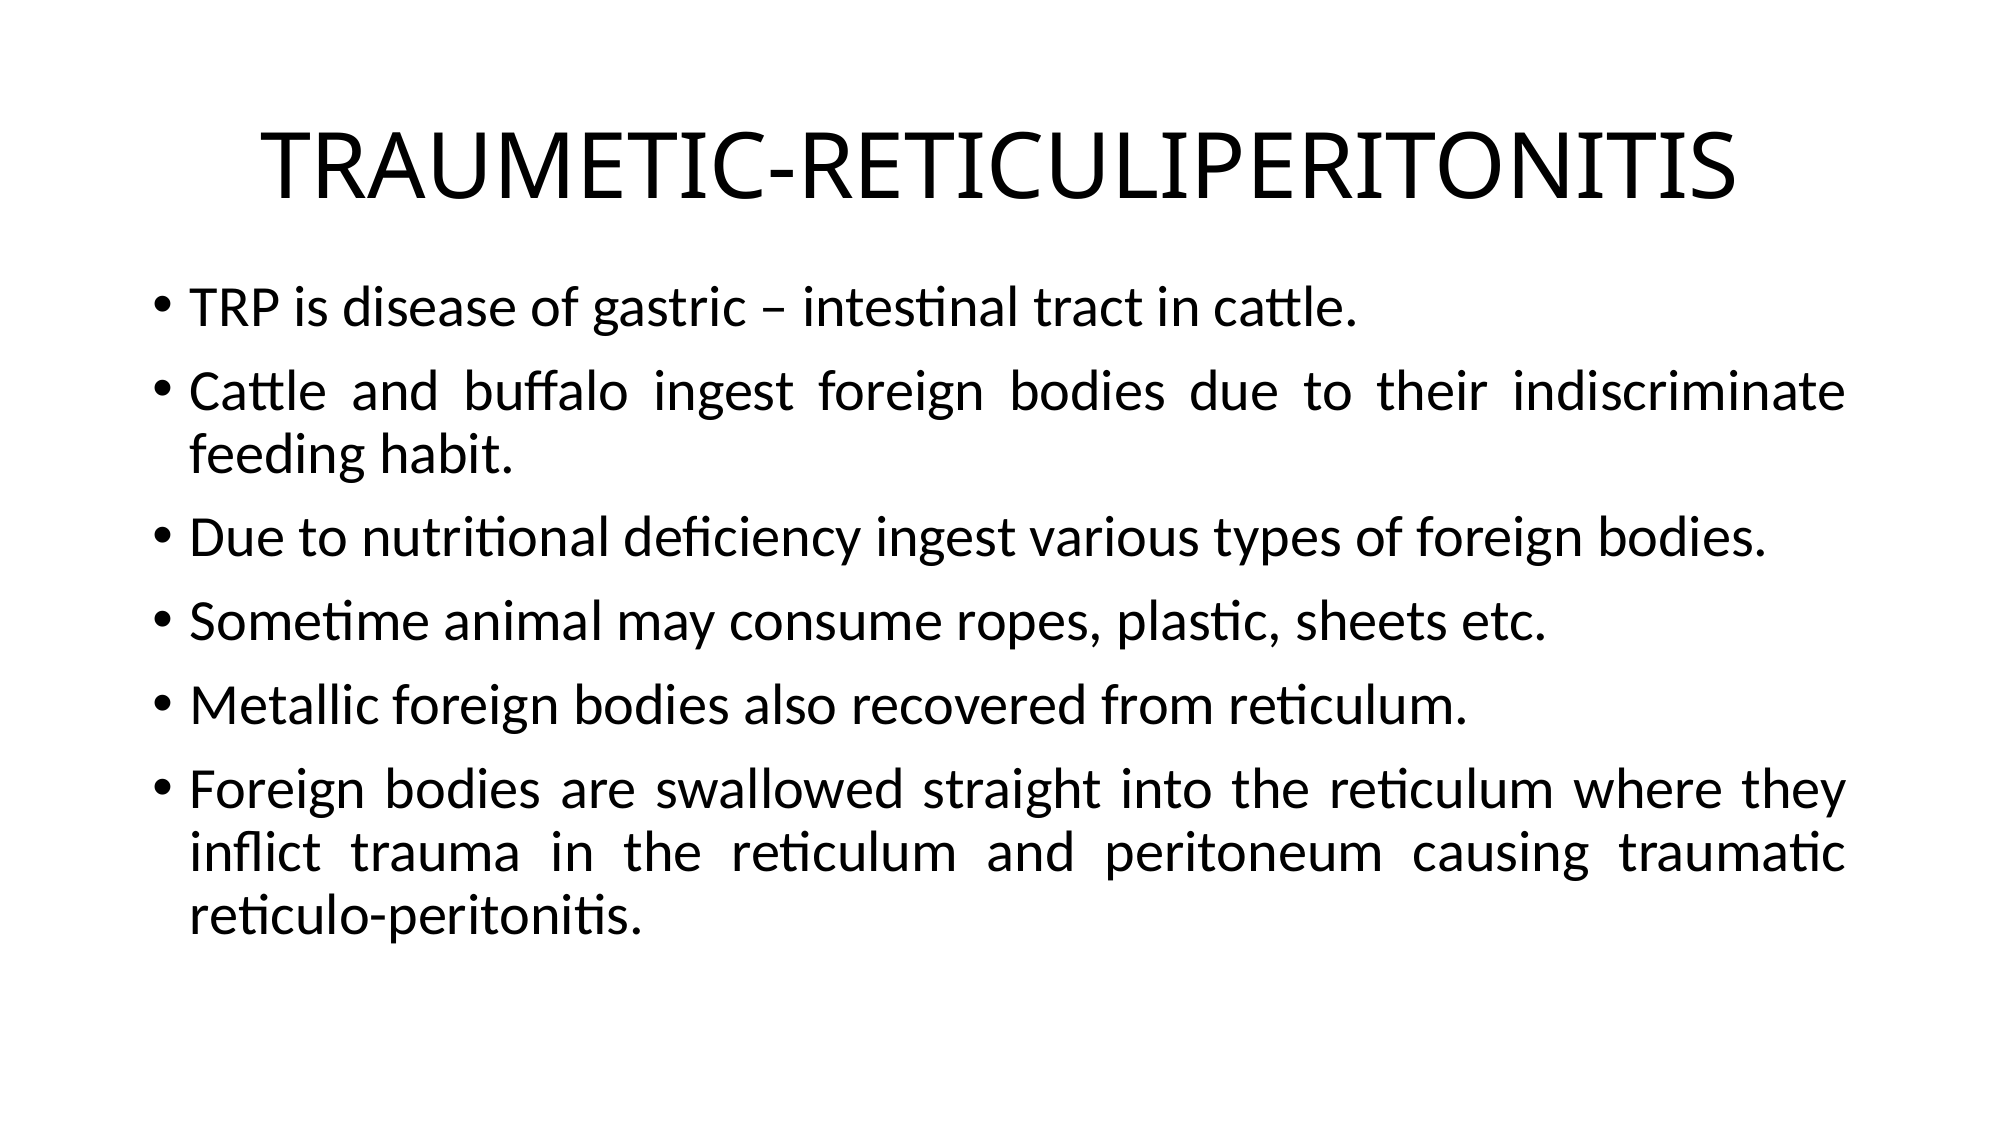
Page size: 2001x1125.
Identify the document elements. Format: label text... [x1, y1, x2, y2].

list TRP is disease of gastric – intestinal tract in cattle. Cattle and buffalo ingest foreign bodies due to their indiscriminate feeding habit. Due to nutritional deficiency ingest various types of foreign bodies. Sometime animal may consume ropes, plastic, sheets etc. Metallic foreign bodies also recovered from reticulum. Foreign bodies are swallowed straight into the reticulum where they inflict trauma in the reticulum and peritoneum causing traumatic reticulo-peritonitis. [137, 268, 1863, 1055]
title TRAUMETIC-RETICULIPERITONITIS [137, 59, 1863, 268]
